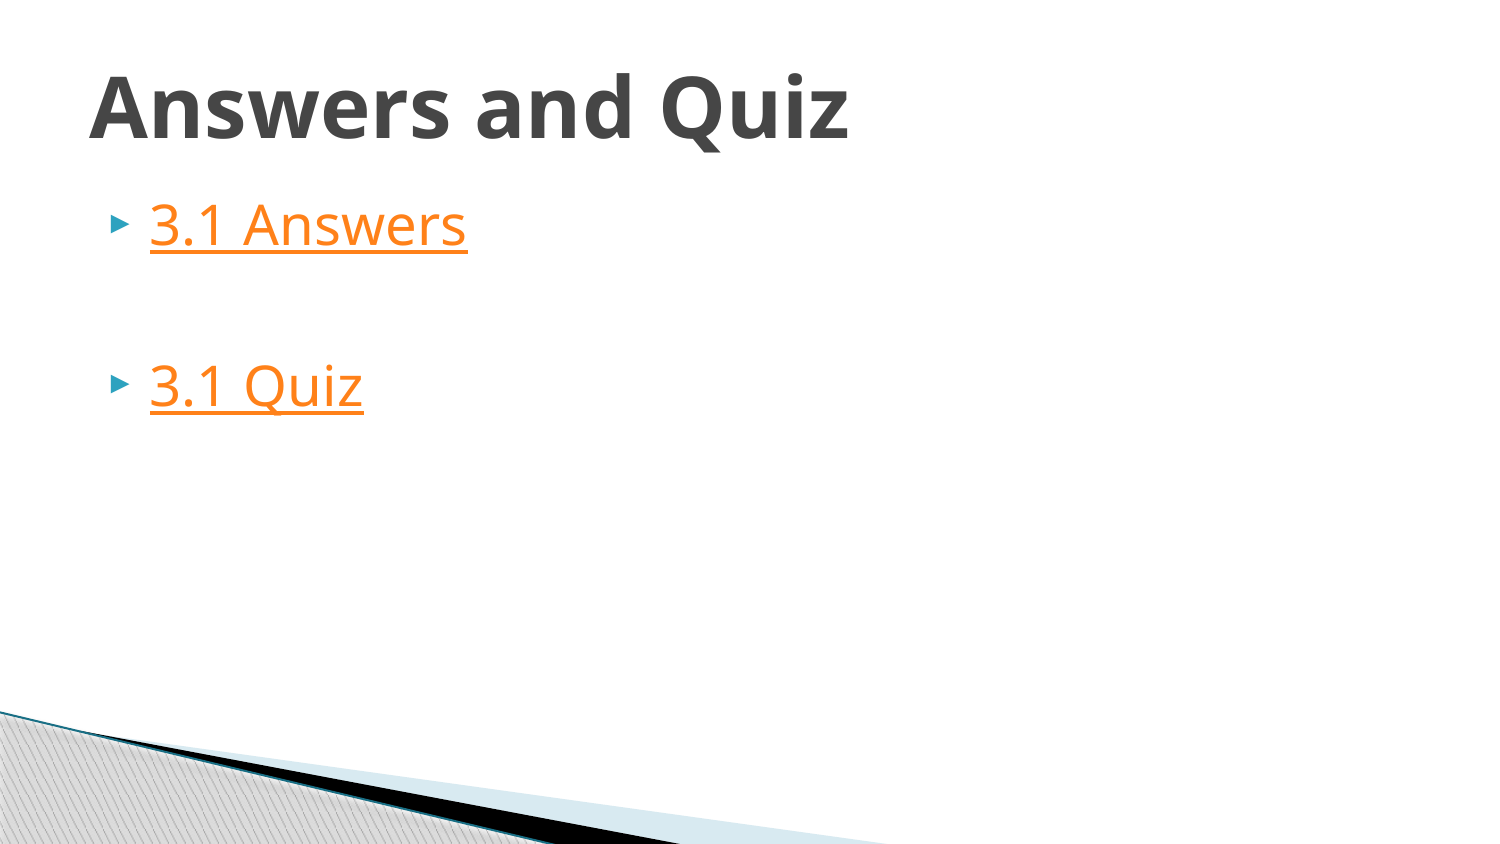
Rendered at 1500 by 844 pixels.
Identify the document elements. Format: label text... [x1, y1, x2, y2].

list 3.1 Answers 3.1 Quiz [75, 182, 1425, 740]
title Answers and Quiz [75, 33, 1425, 175]
